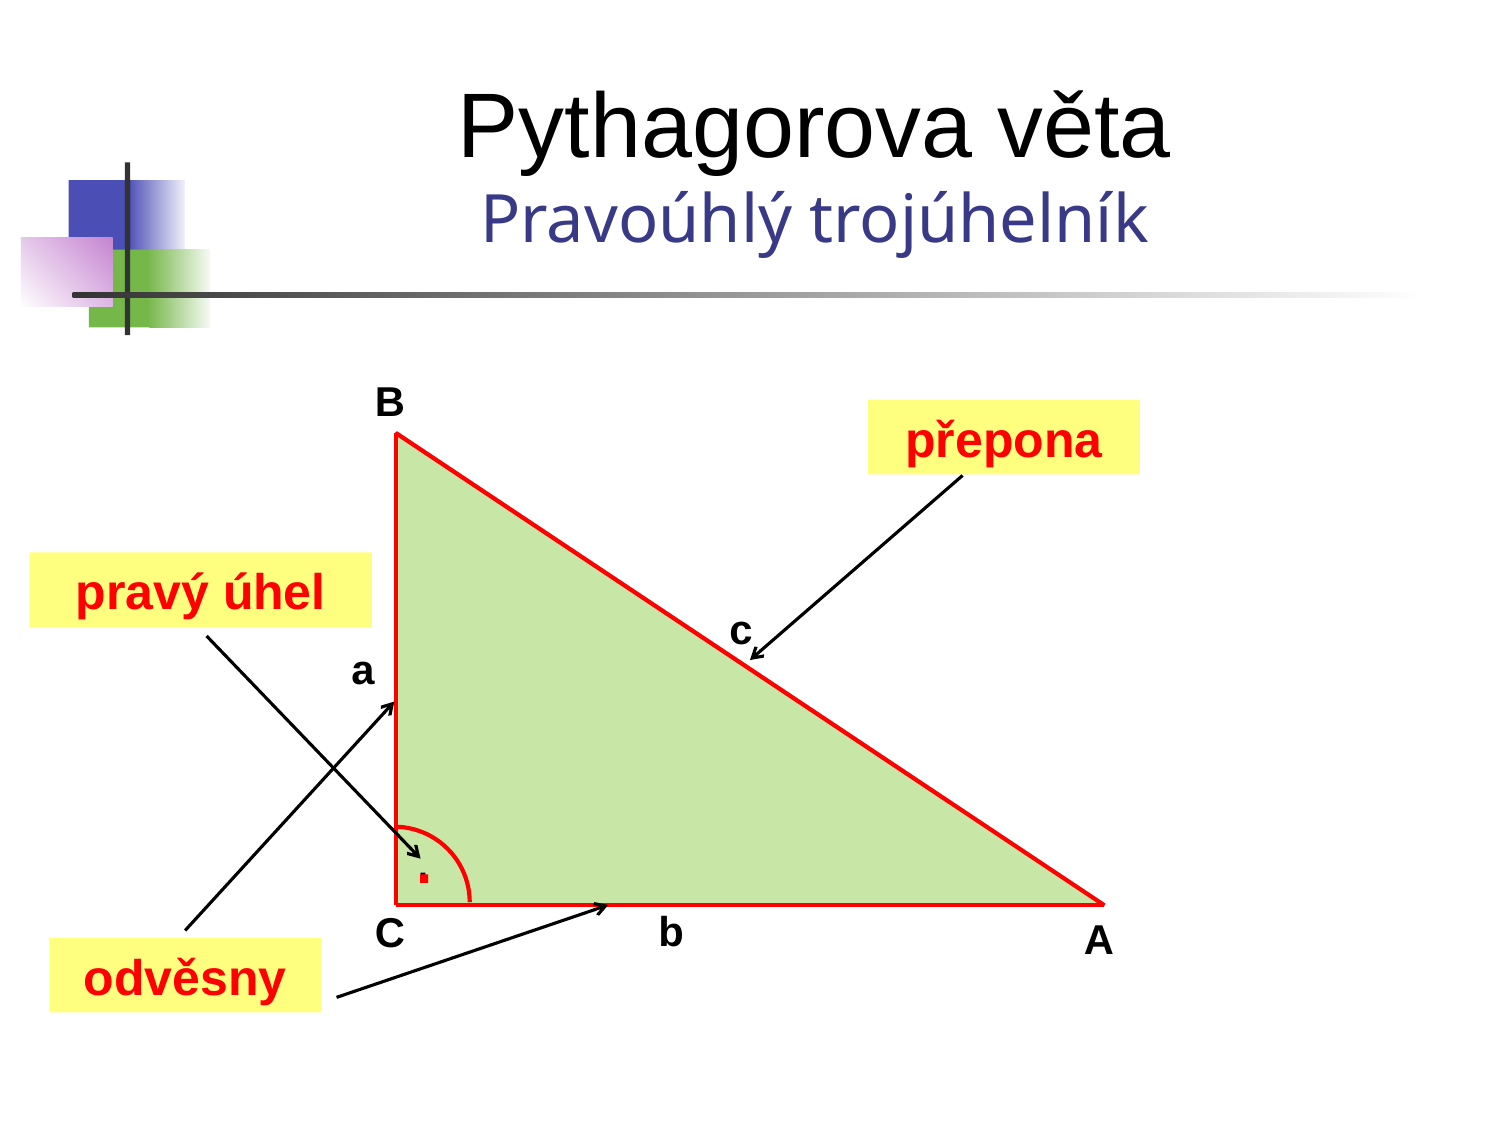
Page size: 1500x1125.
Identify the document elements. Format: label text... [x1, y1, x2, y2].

text_box B [360, 366, 431, 432]
text_box Pythagorova věta Pravoúhlý trojúhelník [206, 58, 1424, 263]
text_box odvěsny [49, 937, 321, 1013]
text_box pravý úhel [29, 552, 372, 628]
text_box A [1068, 905, 1140, 970]
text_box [336, 904, 609, 998]
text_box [184, 701, 395, 931]
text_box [395, 432, 1105, 906]
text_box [206, 635, 421, 859]
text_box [749, 475, 963, 662]
text_box b [643, 917, 715, 963]
text_box přepona [868, 399, 1140, 475]
